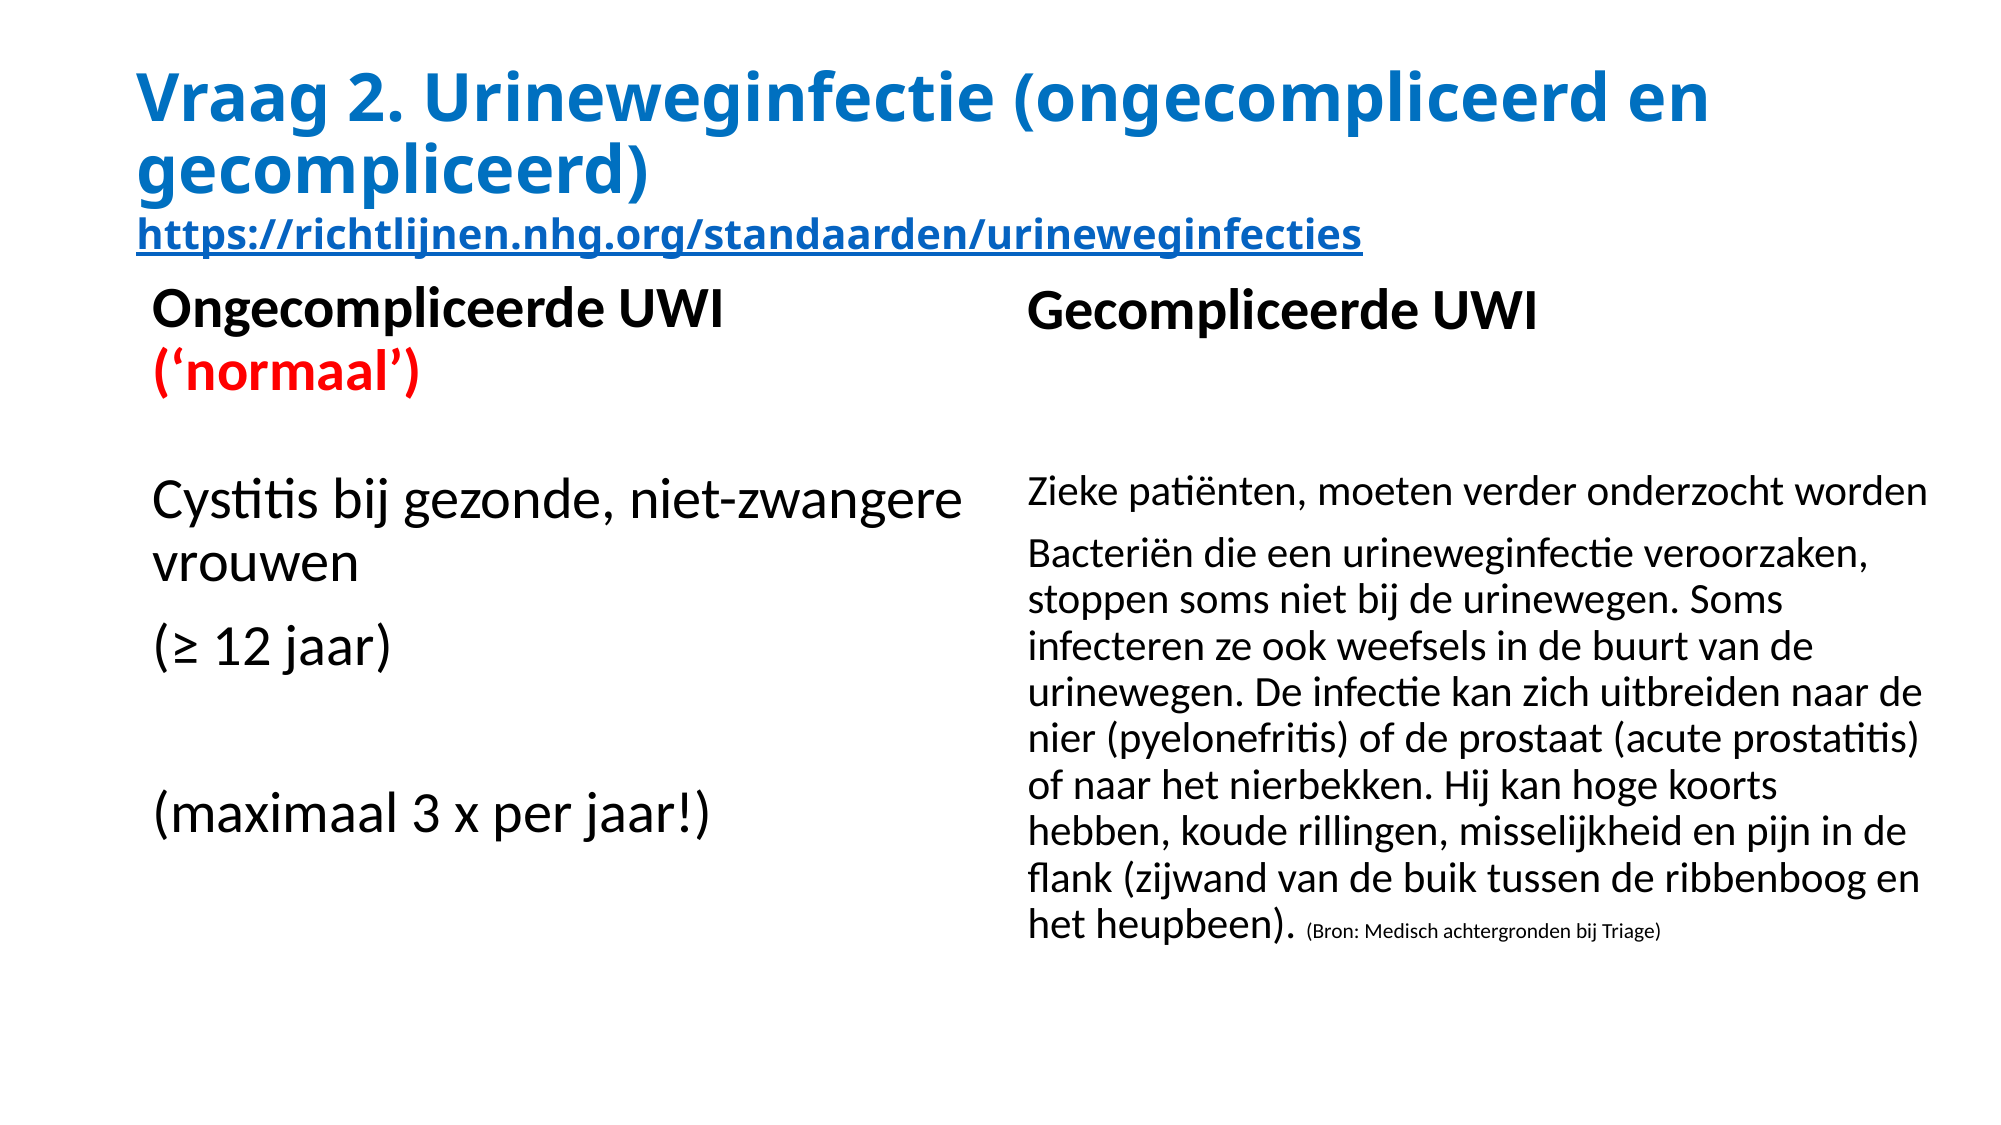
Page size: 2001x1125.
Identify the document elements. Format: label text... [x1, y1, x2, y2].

list Gecompliceerde UWI [1012, 275, 1863, 350]
list Cystitis bij gezonde, niet-zwangere vrouwen (≥ 12 jaar) (maximaal 3 x per jaar!) [137, 460, 984, 1016]
title Vraag 2. Urineweginfectie (ongecompliceerd en gecompliceerd) https://richtlijnen.nhg.org/standaarden/urineweginfecties [121, 47, 1847, 327]
list Ongecompliceerde UWI (‘normaal’) [137, 309, 984, 411]
list Zieke patiënten, moeten verder onderzocht worden Bacteriën die een urineweginfectie veroorzaken, stoppen soms niet bij de urinewegen. Soms infecteren ze ook weefsels in de buurt van de urinewegen. De infectie kan zich uitbreiden naar de nier (pyelonefritis) of de prostaat (acute prostatitis) of naar het nierbekken. Hij kan hoge koorts hebben, koude rillingen, misselijkheid en pijn in de flank (zijwand van de buik tussen de ribbenboog en het heupbeen). (Bron: Medisch achtergronden bij Triage) [1012, 460, 1945, 1016]
